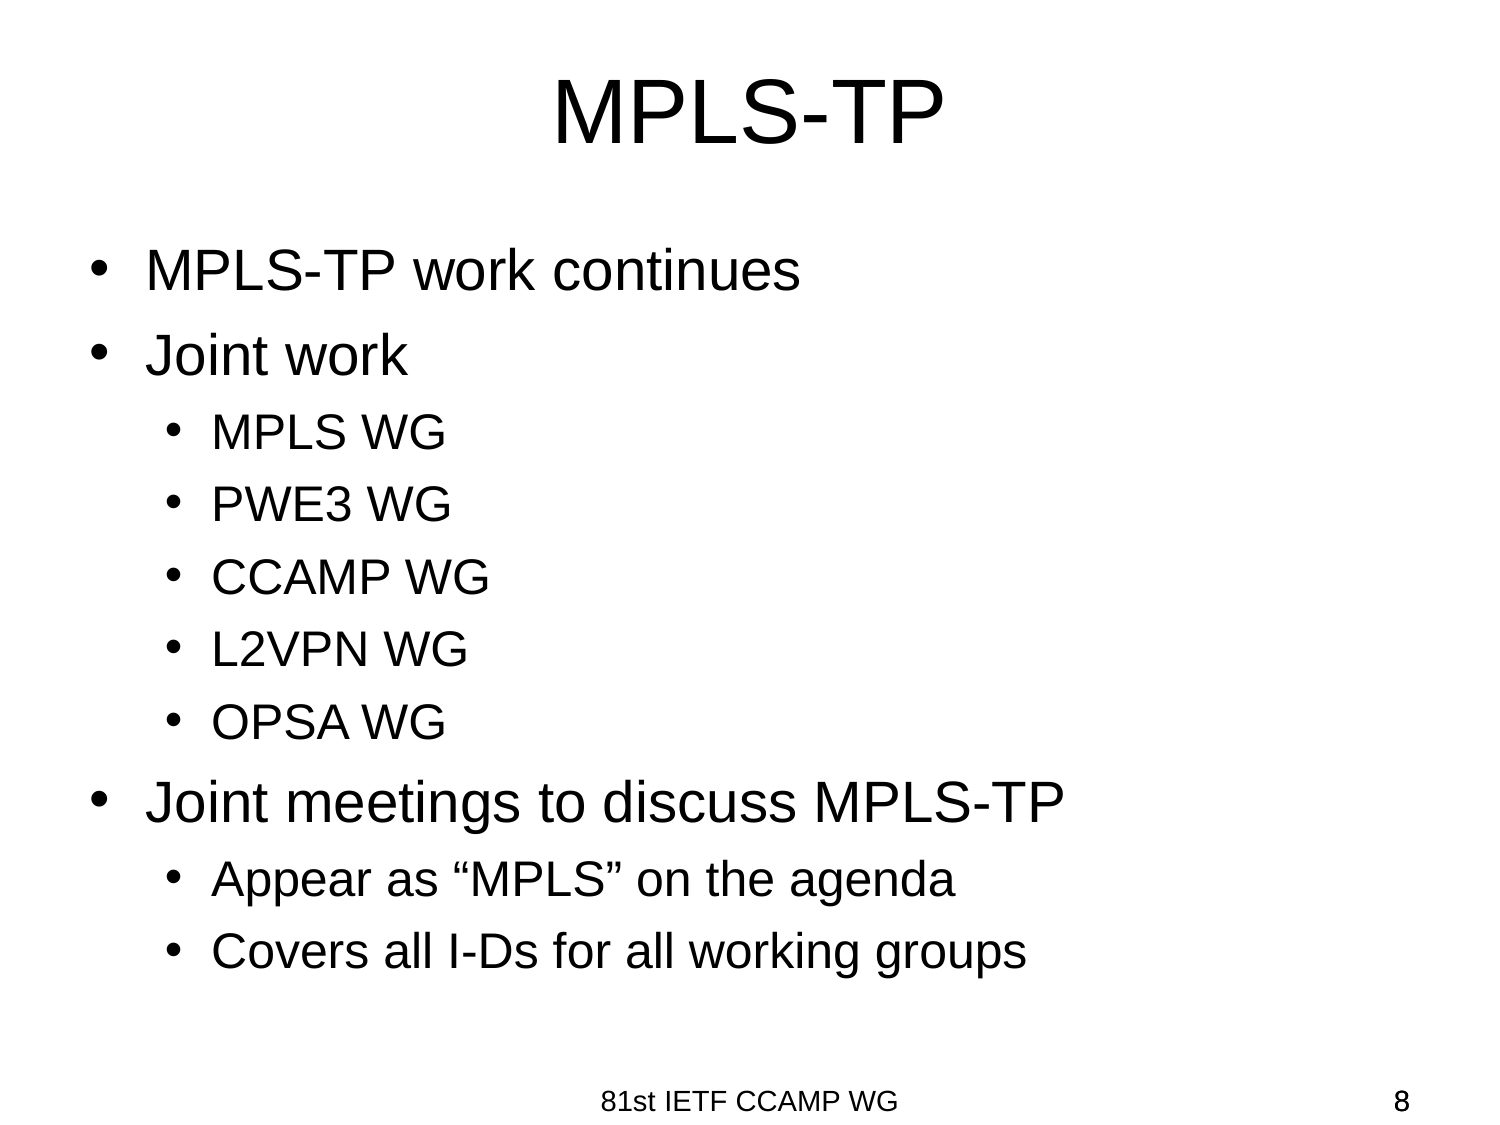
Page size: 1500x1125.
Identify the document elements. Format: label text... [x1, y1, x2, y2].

text_box MPLS-TP [74, 7, 1425, 206]
slide_number 8 [1074, 1074, 1425, 1125]
footer 81st IETF CCAMP WG [430, 1074, 1069, 1125]
text_box MPLS-TP work continues Joint work MPLS WG PWE3 WG CCAMP WG L2VPN WG OPSA WG Joint meetings to discuss MPLS-TP Appear as “MPLS” on the agenda Covers all I-Ds for all working groups [74, 224, 1425, 1071]
